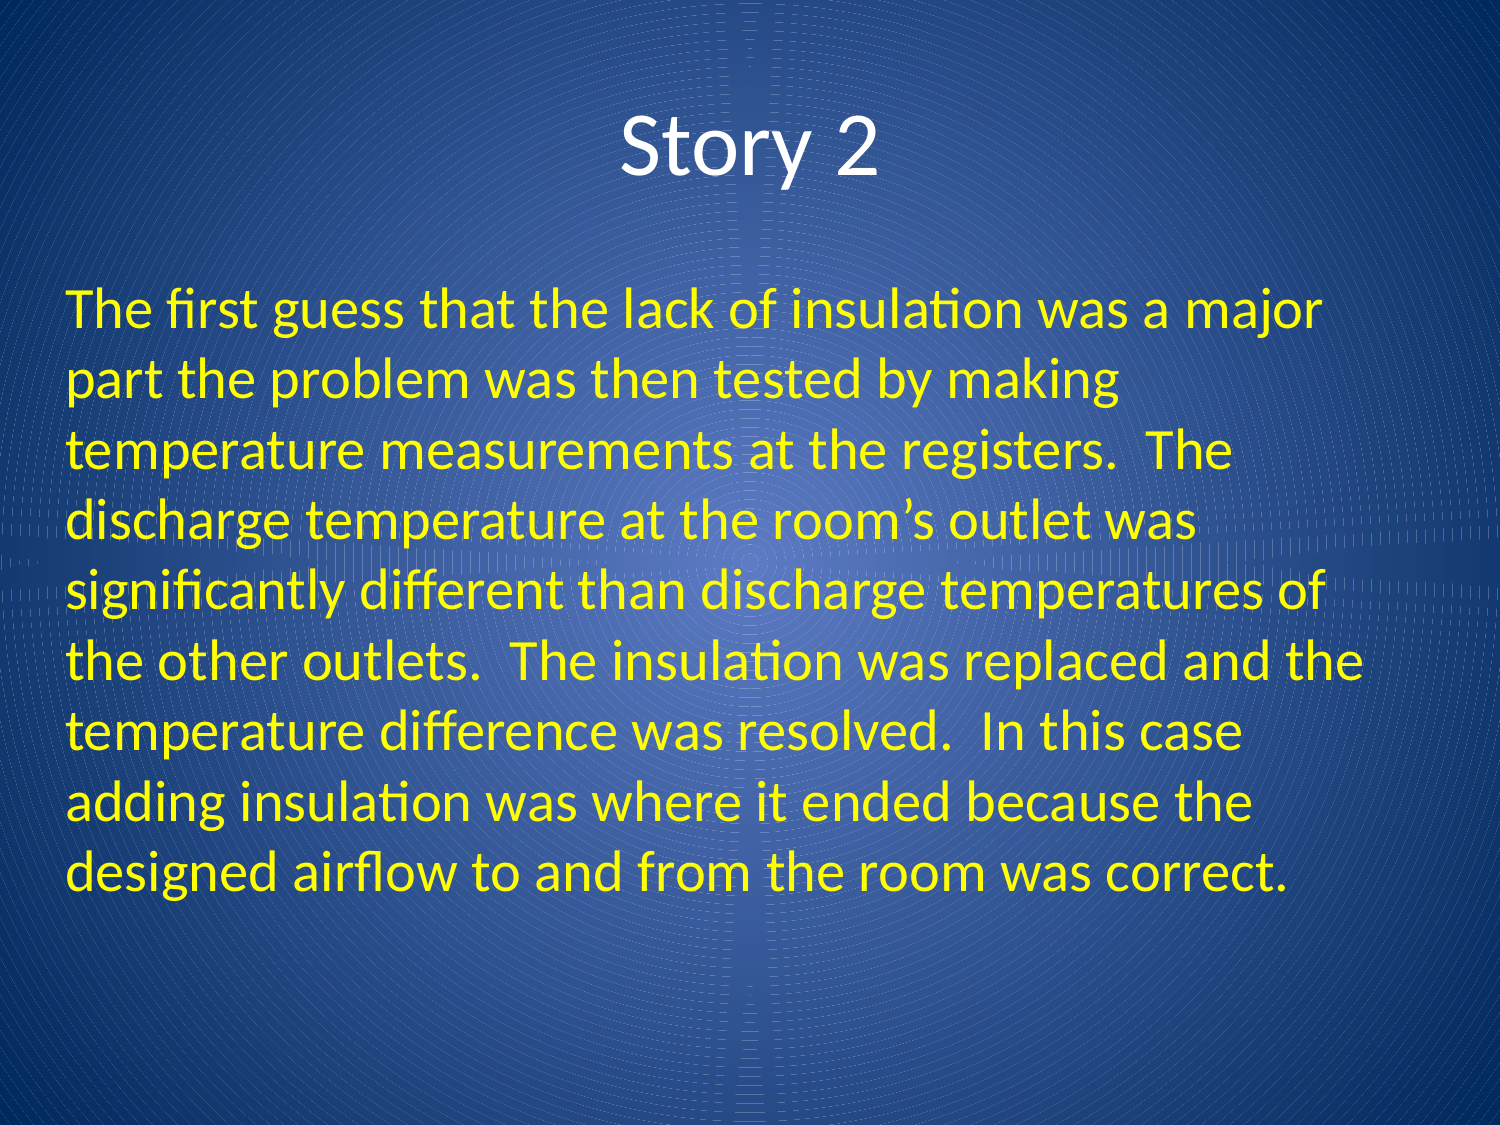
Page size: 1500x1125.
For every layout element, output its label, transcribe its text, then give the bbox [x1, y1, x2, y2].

list The first guess that the lack of insulation was a major part the problem was then tested by making temperature measurements at the registers. The discharge temperature at the room’s outlet was significantly different than discharge temperatures of the other outlets. The insulation was replaced and the temperature difference was resolved. In this case adding insulation was where it ended because the designed airflow to and from the room was correct. [50, 262, 1400, 1005]
title Story 2 [75, 45, 1425, 233]
